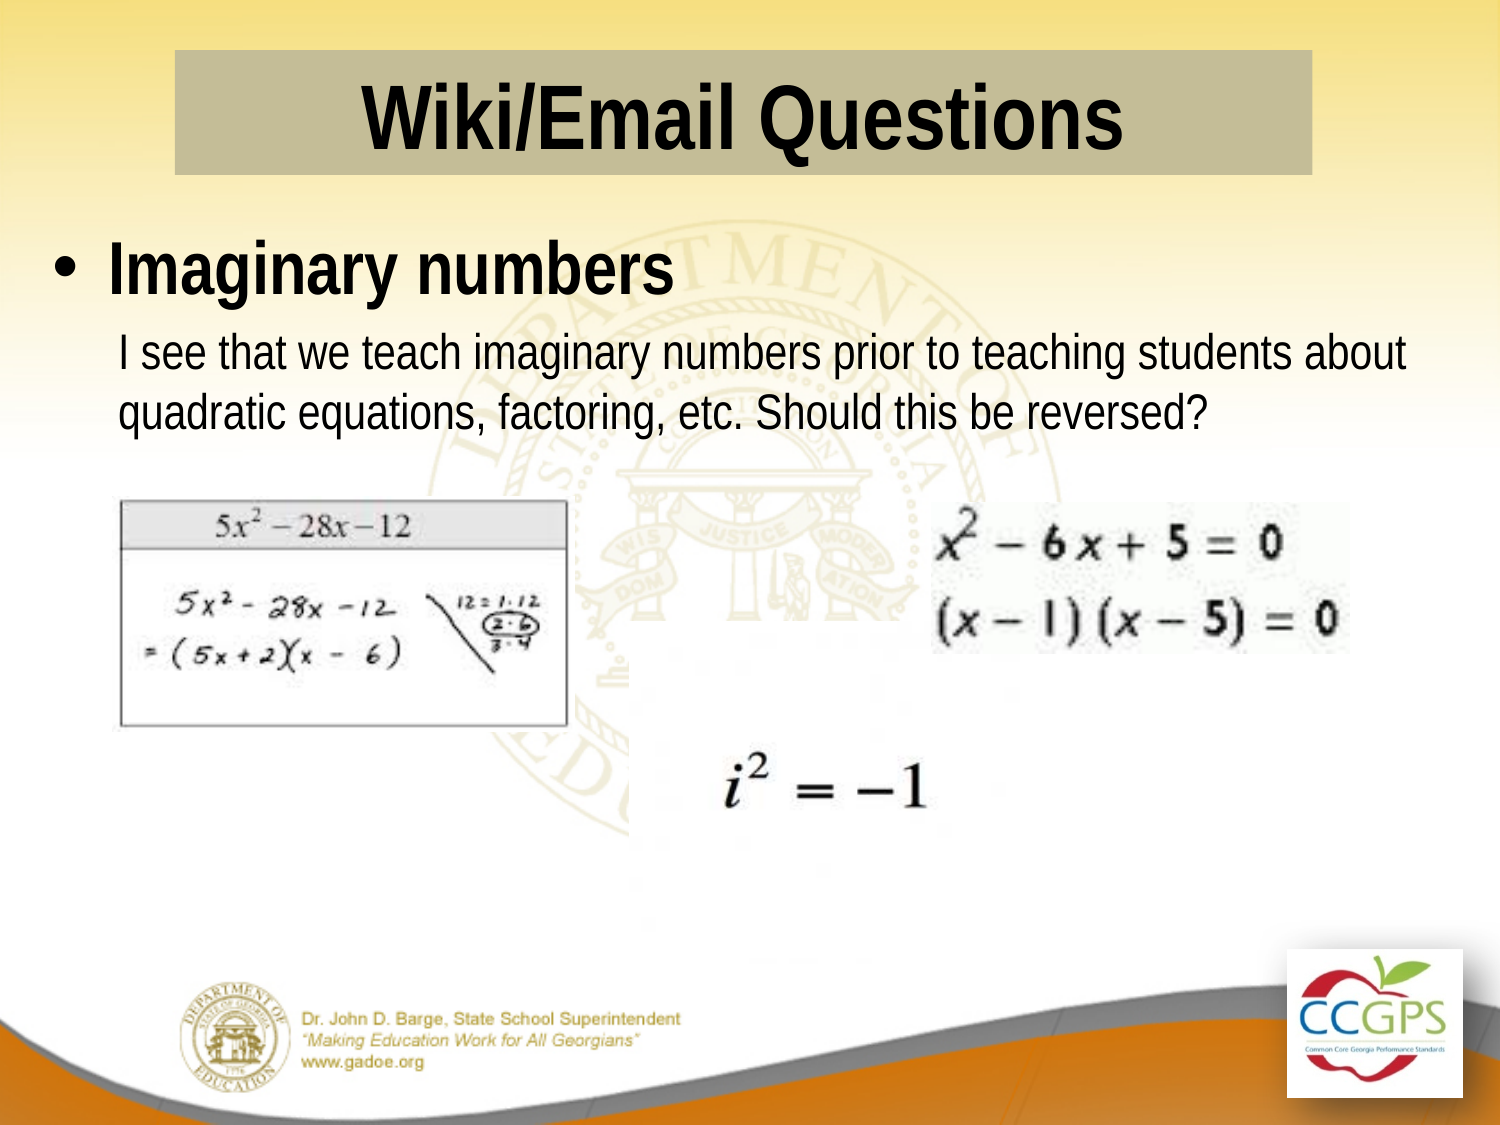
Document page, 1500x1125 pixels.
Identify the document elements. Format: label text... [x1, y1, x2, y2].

list Imaginary numbers I see that we teach imaginary numbers prior to teaching students about quadratic equations, factoring, etc. Should this be reversed? [37, 212, 1463, 1001]
title Wiki/Email Questions [174, 49, 1313, 176]
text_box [112, 496, 1351, 964]
picture [0, 0, 1500, 1125]
